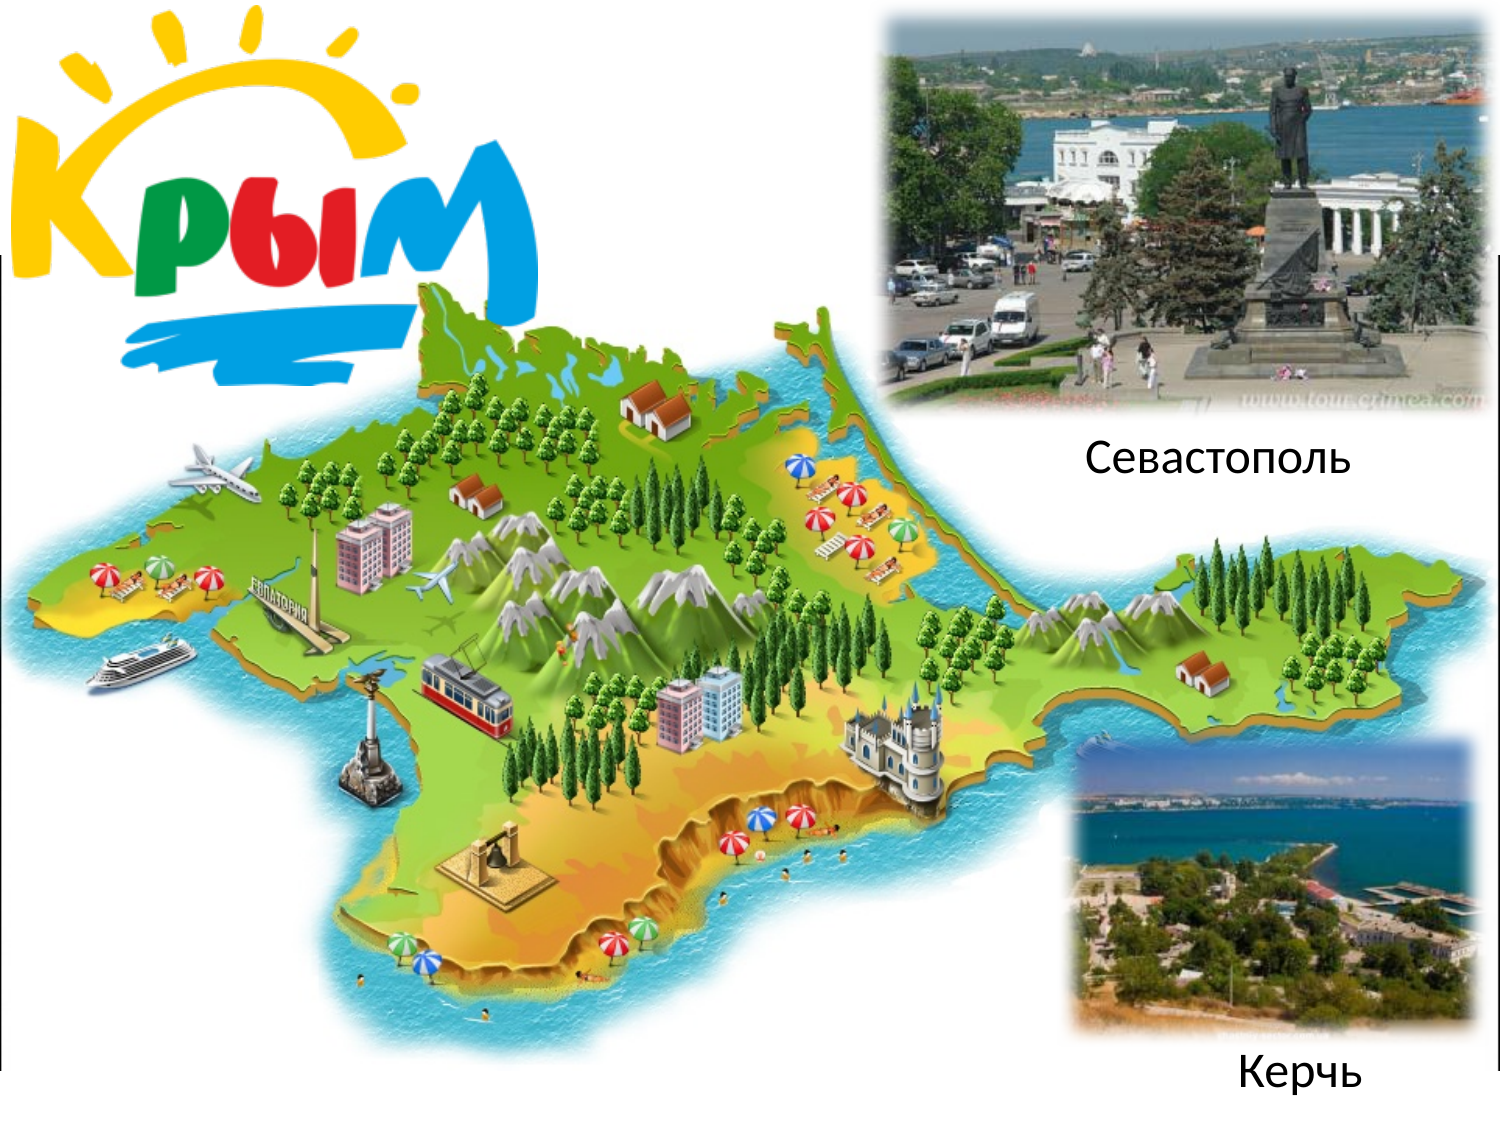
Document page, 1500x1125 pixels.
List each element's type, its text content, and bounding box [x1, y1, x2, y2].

picture [0, 0, 1500, 1071]
text_box Керчь [1223, 1080, 1378, 1105]
